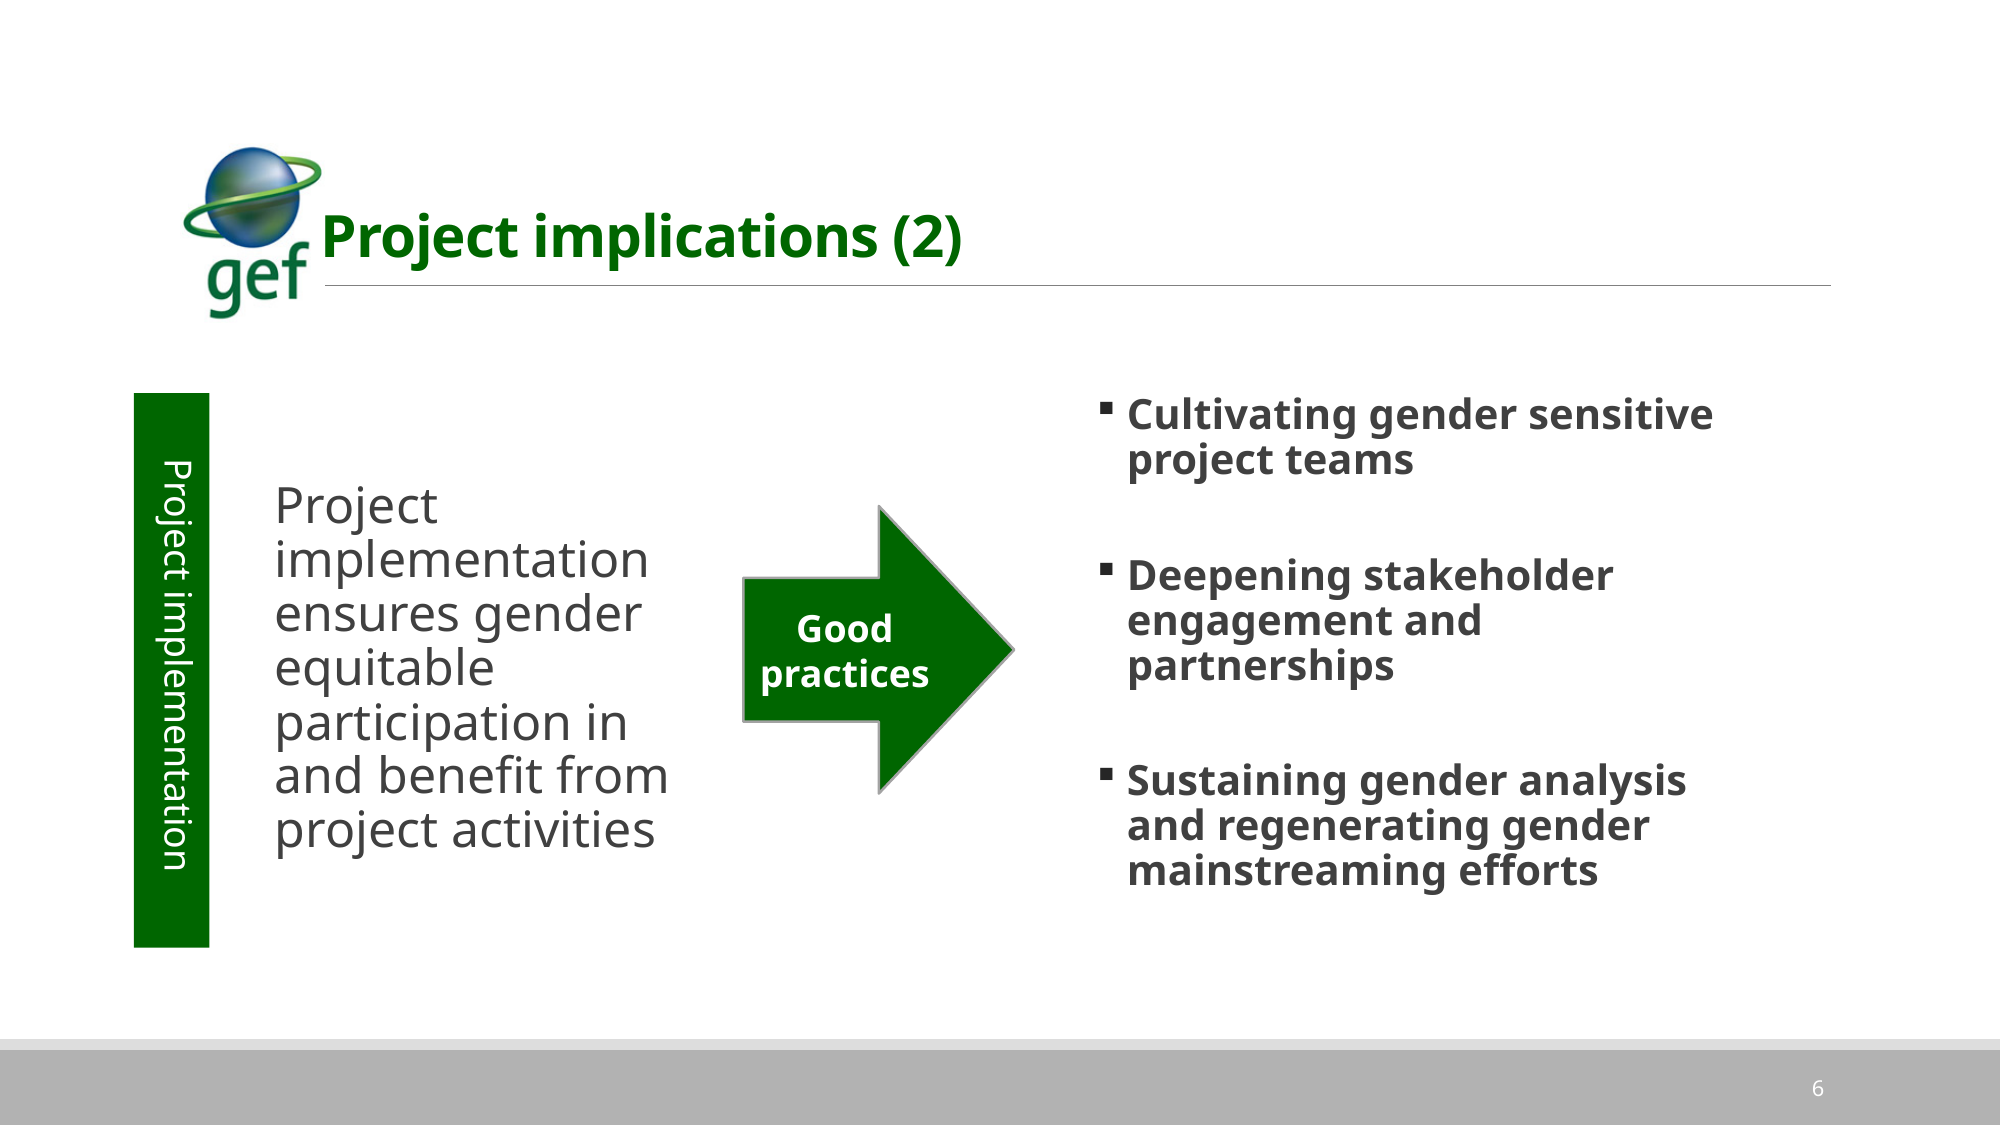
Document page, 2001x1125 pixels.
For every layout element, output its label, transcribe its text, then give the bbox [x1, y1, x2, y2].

slide_number 6 [1624, 1059, 1840, 1120]
text_box Project implementation [133, 393, 210, 948]
title Project implications (2) [180, 47, 1830, 285]
list Project implementation ensures gender equitable participation in and benefit from project activities [259, 319, 694, 980]
text_box Good practices [742, 504, 1016, 795]
picture [179, 142, 326, 324]
list Cultivating gender sensitive project teams Deepening stakeholder engagement and partnerships Sustaining gender analysis and regenerating gender mainstreaming efforts [1063, 321, 1732, 1024]
